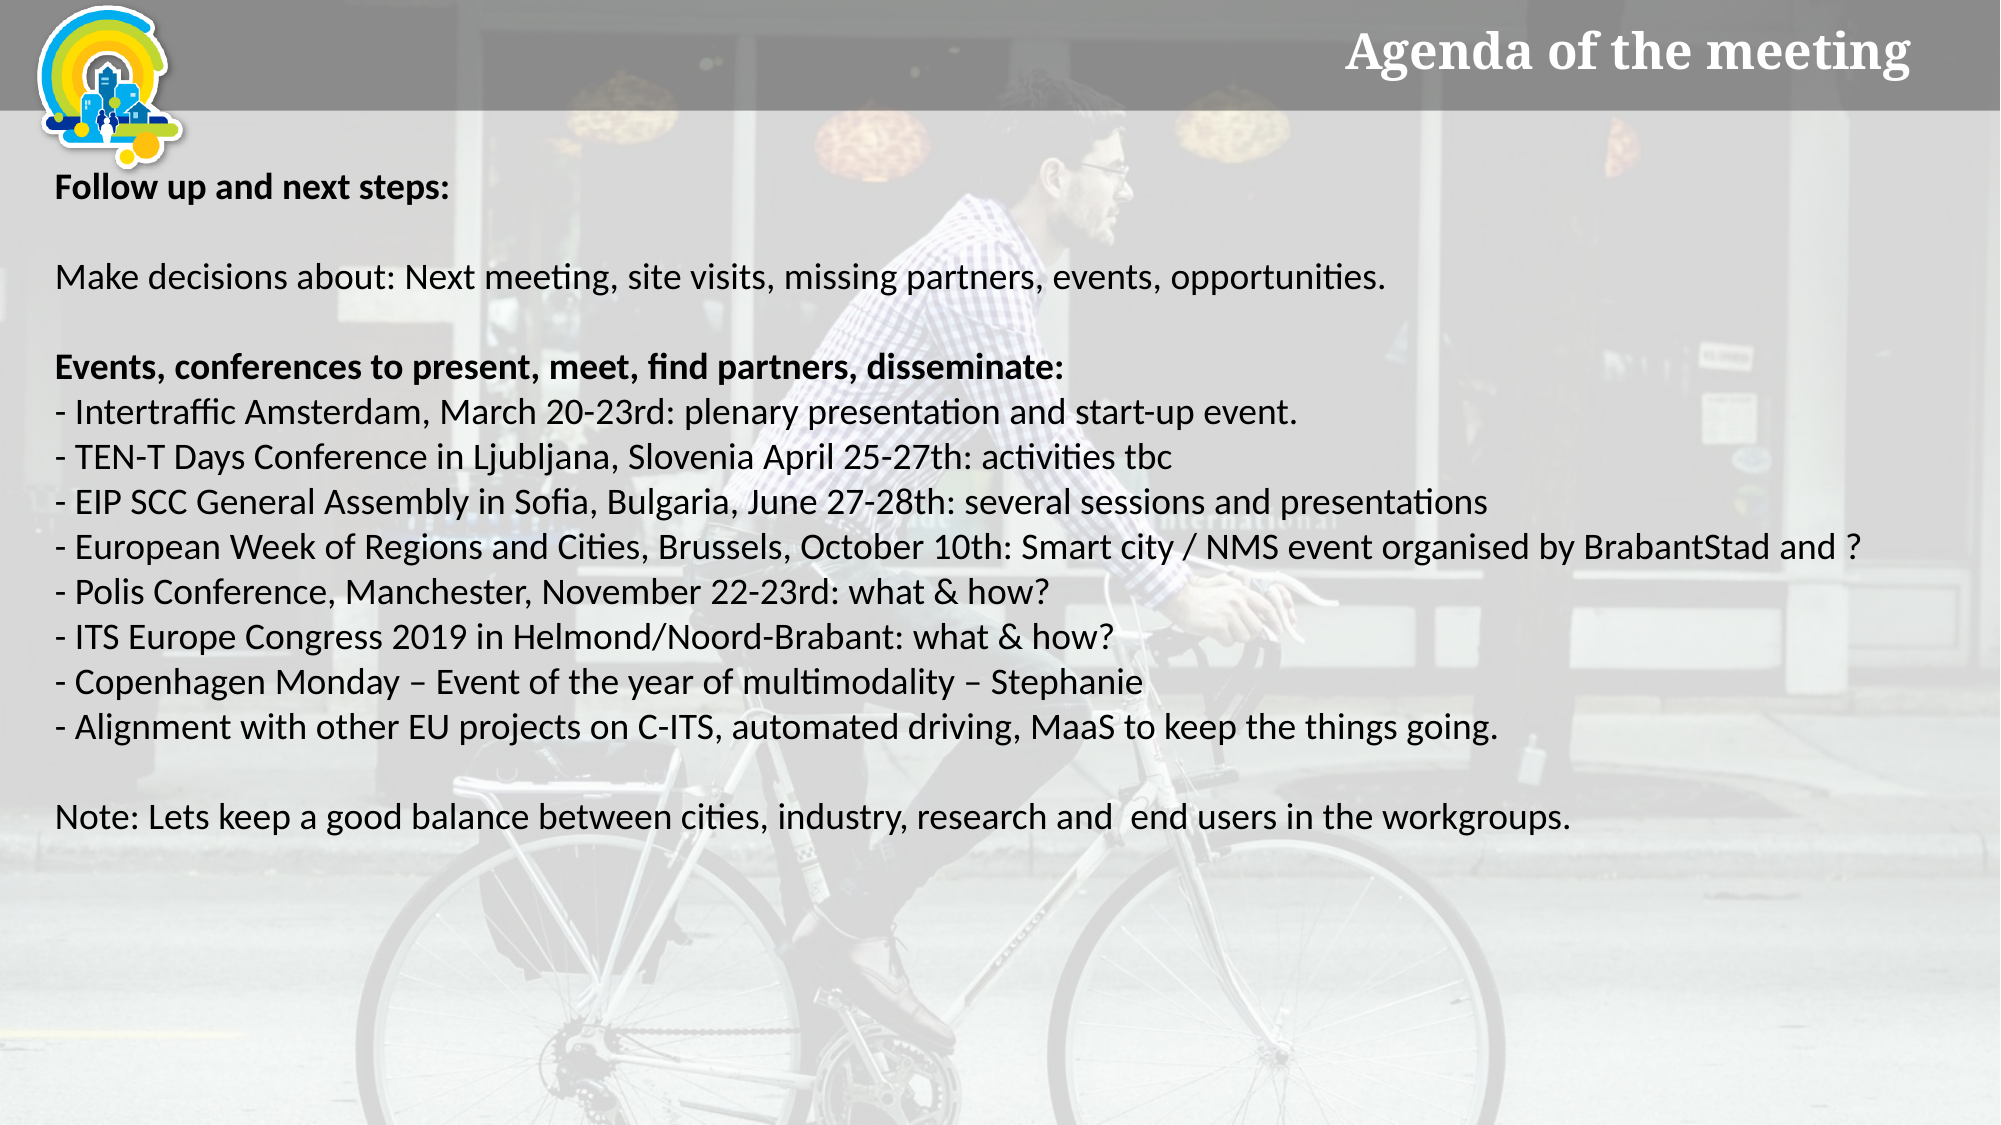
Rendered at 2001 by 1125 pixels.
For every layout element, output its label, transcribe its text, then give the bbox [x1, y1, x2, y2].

picture [0, 109, 220, 198]
title Agenda of the meeting [0, 0, 2000, 109]
text_box Follow up and next steps: Make decisions about: Next meeting, site visits, missing partners, events, opportunities. Events, conferences to present, meet, find partners, disseminate: - Intertraffic Amsterdam, March 20-23rd: plenary presentation and start-up event. - TEN-T Days Conference in Ljubljana, Slovenia April 25-27th: activities tbc - EIP SCC General Assembly in Sofia, Bulgaria, June 27-28th: several sessions and presentations - European Week of Regions and Cities, Brussels, October 10th: Smart city / NMS event organised by BrabantStad and ? - Polis Conference, Manchester, November 22-23rd: what & how? - ITS Europe Congress 2019 in Helmond/Noord-Brabant: what & how? - Copenhagen Monday – Event of the year of multimodality – Stephanie - Alignment with other EU projects on C-ITS, automated driving, MaaS to keep the things going. Note: Lets keep a good balance between cities, industry, research and end users in the workgroups. [40, 154, 1968, 845]
